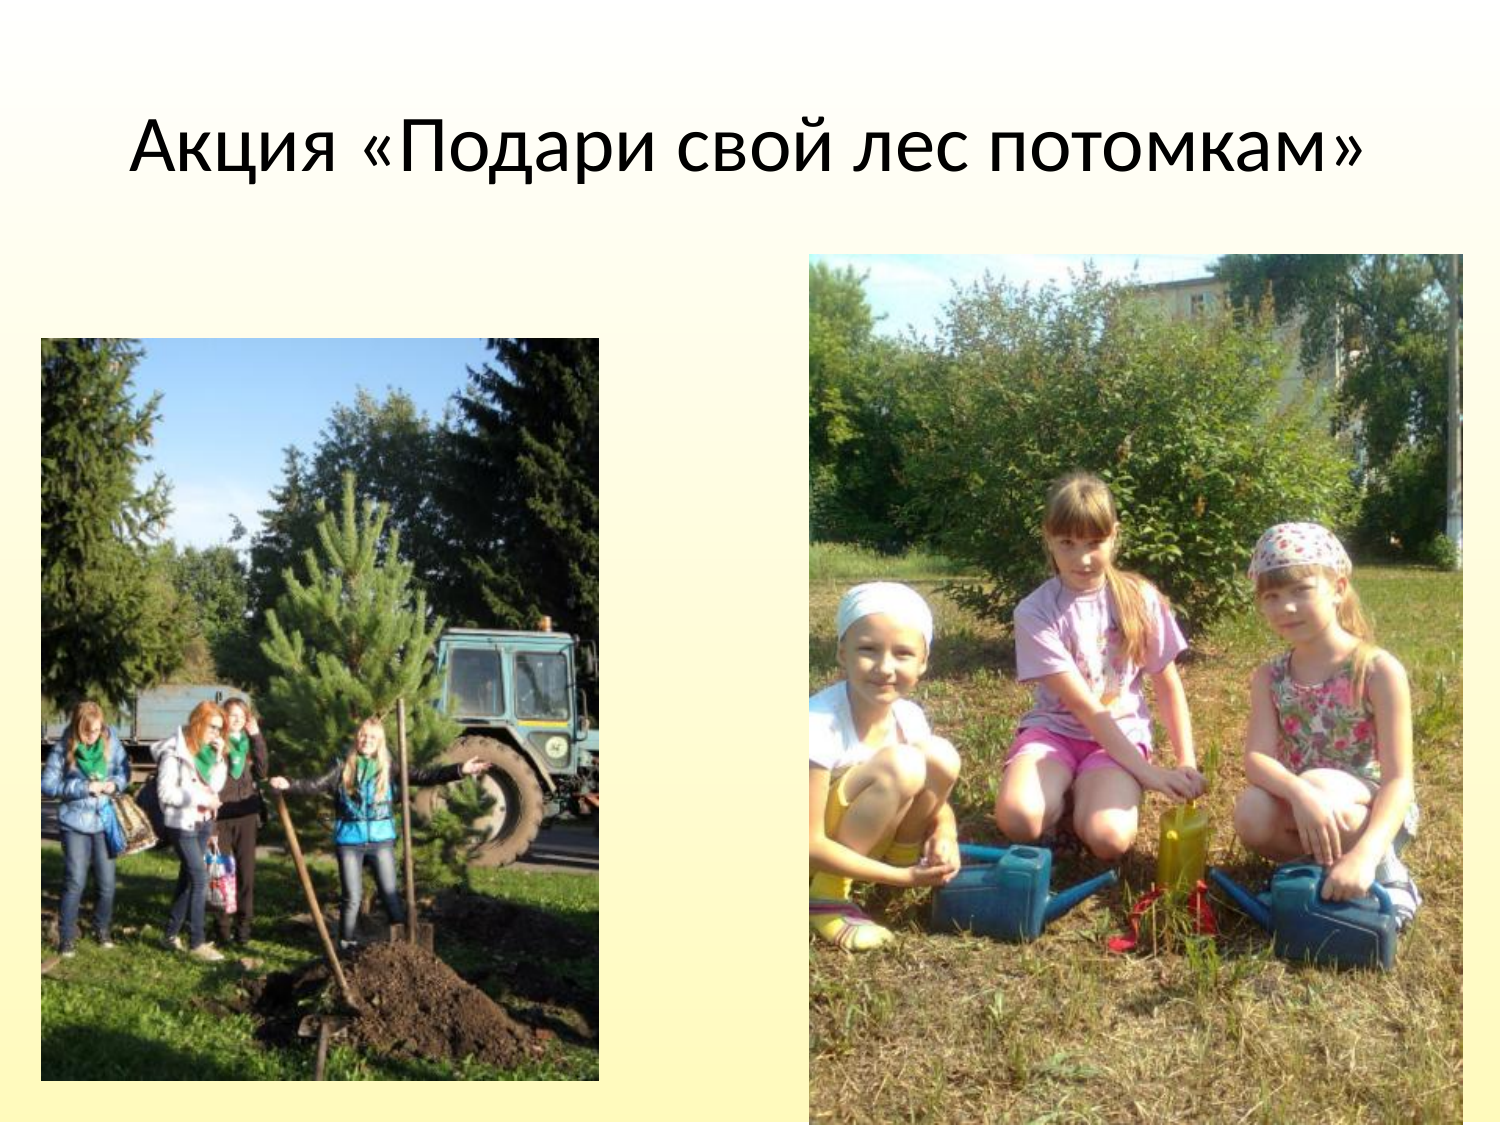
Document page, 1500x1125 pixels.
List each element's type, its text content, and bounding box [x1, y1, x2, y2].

title Акция «Подари свой лес потомкам» [75, 45, 1425, 233]
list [41, 337, 599, 1081]
text_box [0, 0, 1500, 1122]
picture [808, 253, 1463, 1125]
